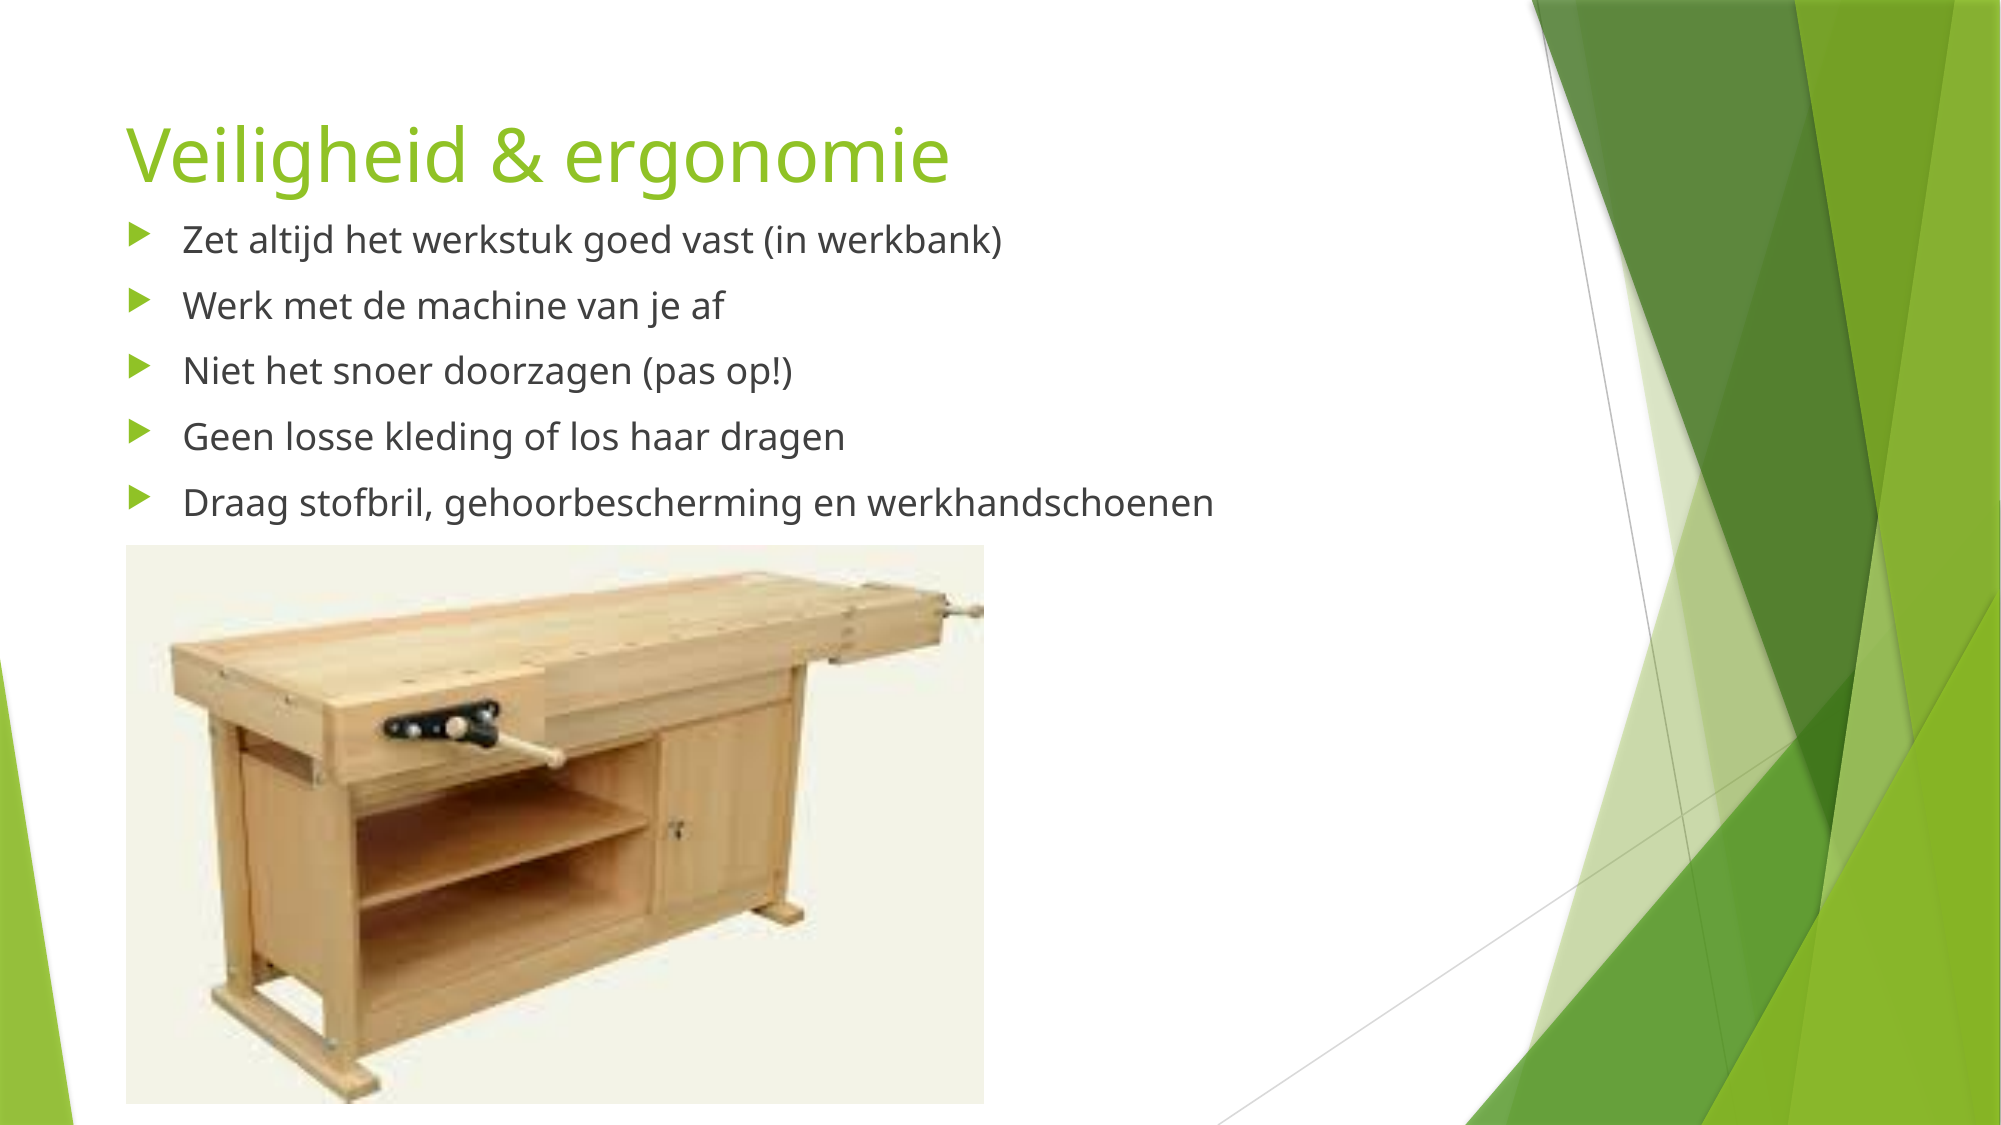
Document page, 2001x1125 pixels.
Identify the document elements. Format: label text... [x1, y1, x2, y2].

title Veiligheid & ergonomie [111, 99, 1522, 208]
picture [125, 544, 984, 1104]
list Zet altijd het werkstuk goed vast (in werkbank) Werk met de machine van je af Niet het snoer doorzagen (pas op!) Geen losse kleding of los haar dragen Draag stofbril, gehoorbescherming en werkhandschoenen [111, 208, 1522, 845]
